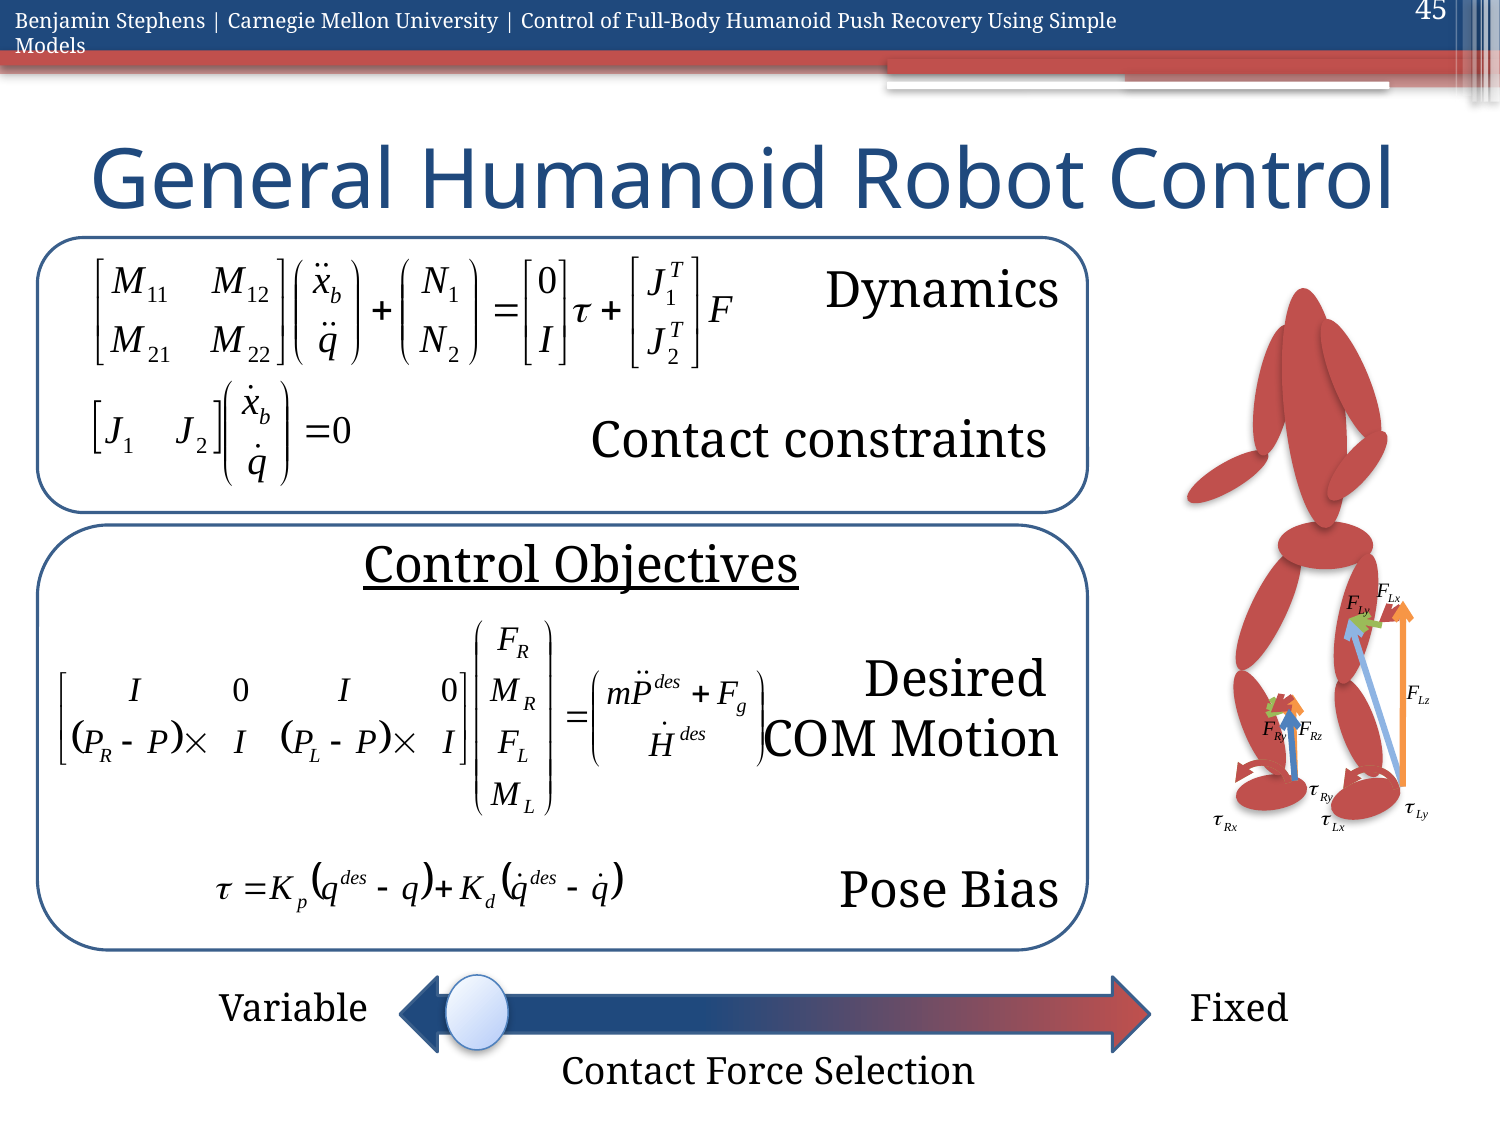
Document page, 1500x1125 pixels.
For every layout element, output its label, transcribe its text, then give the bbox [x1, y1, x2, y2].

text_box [87, 374, 359, 494]
text_box [420, 1037, 439, 1054]
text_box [212, 862, 625, 921]
text_box [35, 235, 1090, 515]
title General Humanoid Robot Control [75, 87, 1425, 263]
text_box Contact Force Selection [525, 1039, 1013, 1100]
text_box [87, 249, 744, 376]
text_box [51, 612, 776, 826]
text_box [509, 975, 1152, 1054]
text_box Variable [137, 976, 450, 1037]
text_box Pose Bias [462, 849, 1075, 925]
text_box Fixed [1175, 976, 1425, 1037]
text_box Control Objectives [274, 524, 888, 600]
slide_number 45 [1374, 0, 1463, 38]
text_box [35, 523, 1090, 952]
text_box [444, 974, 509, 1051]
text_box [1180, 287, 1434, 837]
